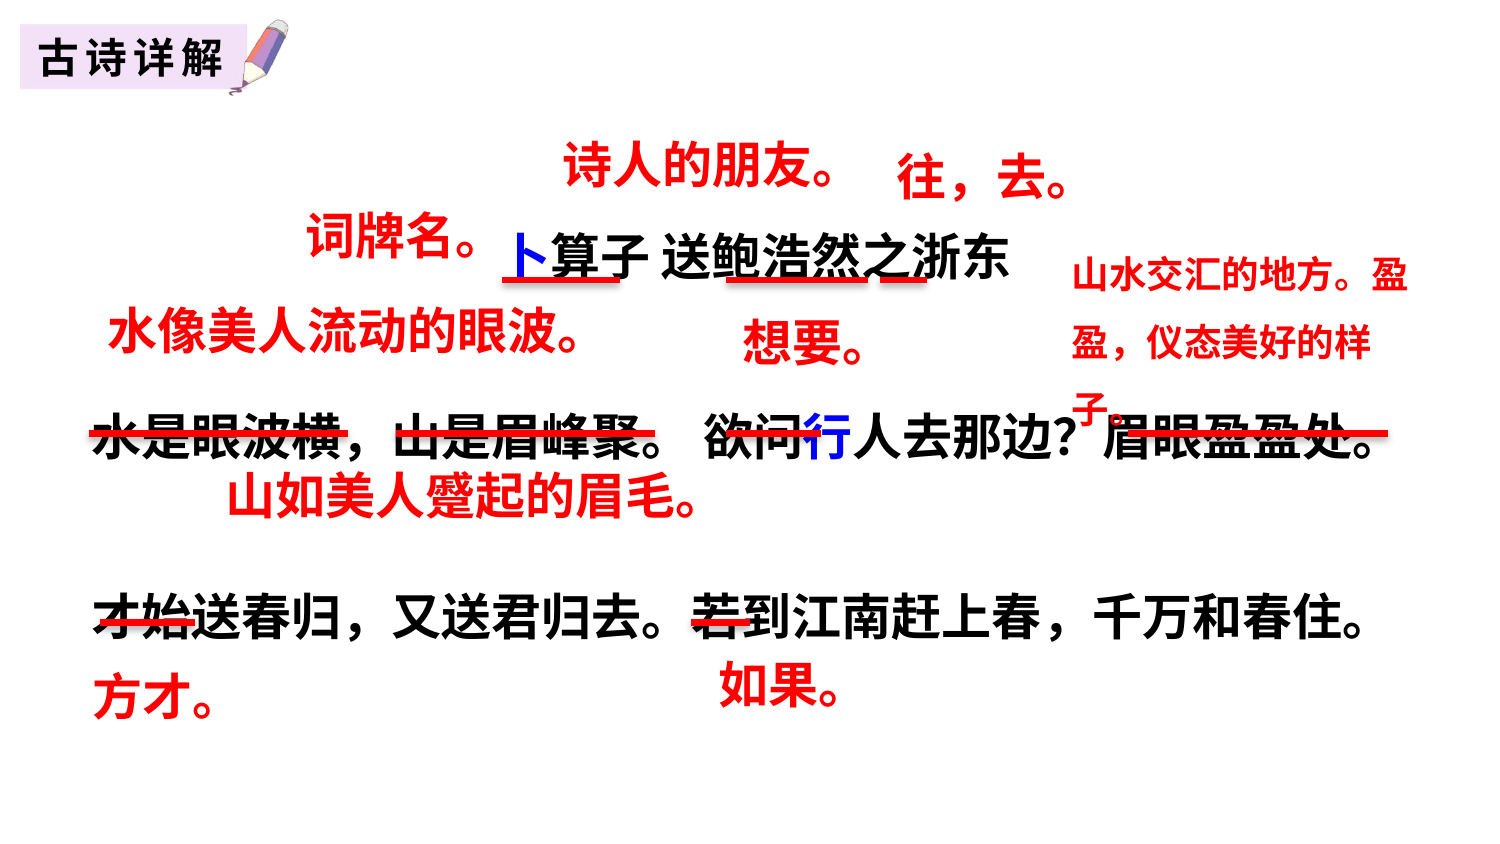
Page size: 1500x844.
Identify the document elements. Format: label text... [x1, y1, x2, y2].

text_box 词牌名。 [291, 197, 521, 273]
text_box 卜算子 送鲍浩然之浙东 水是眼波横，山是眉峰聚。 欲问行人去那边？眉眼盈盈处。 才始送春归，又送君归去。若到江南赶上春，千万和春住。 [76, 188, 1436, 654]
text_box 水像美人流动的眼波。 [92, 291, 623, 367]
text_box 如果。 [704, 646, 884, 722]
text_box 想要。 [727, 303, 907, 379]
text_box 诗人的朋友。 [547, 126, 878, 202]
picture [3, 0, 299, 107]
text_box 山如美人蹙起的眉毛。 [210, 457, 741, 532]
text_box 往，去。 [881, 138, 1112, 213]
text_box 方才。 [77, 657, 258, 733]
text_box 山水交汇的地方。盈盈，仪态美好的样子。 [1056, 221, 1458, 439]
